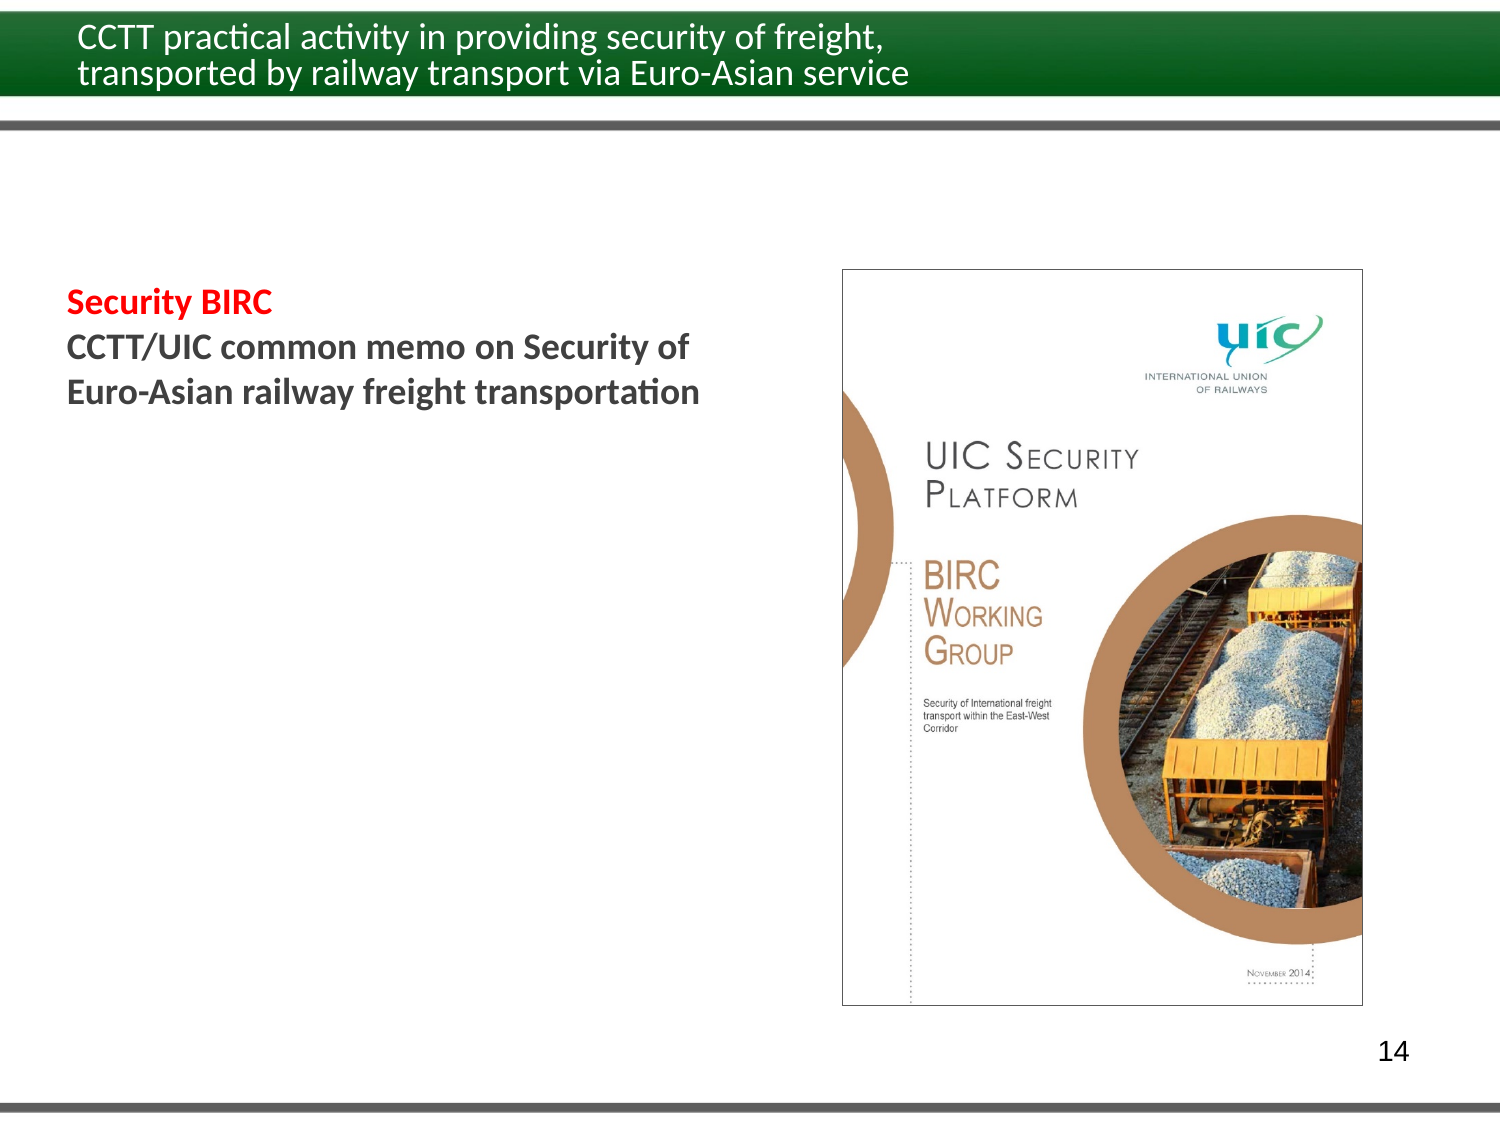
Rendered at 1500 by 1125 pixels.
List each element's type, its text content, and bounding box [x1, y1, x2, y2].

text_box Security BIRC CCTT/UIC common memo on Security of Euro-Asian railway freight transportation [52, 269, 722, 420]
picture [0, 0, 1500, 1125]
text_box CCTT practical activity in providing security of freight, transported by railway transport via Euro-Asian service [62, 13, 1075, 101]
slide_number 14 [1074, 1024, 1425, 1103]
